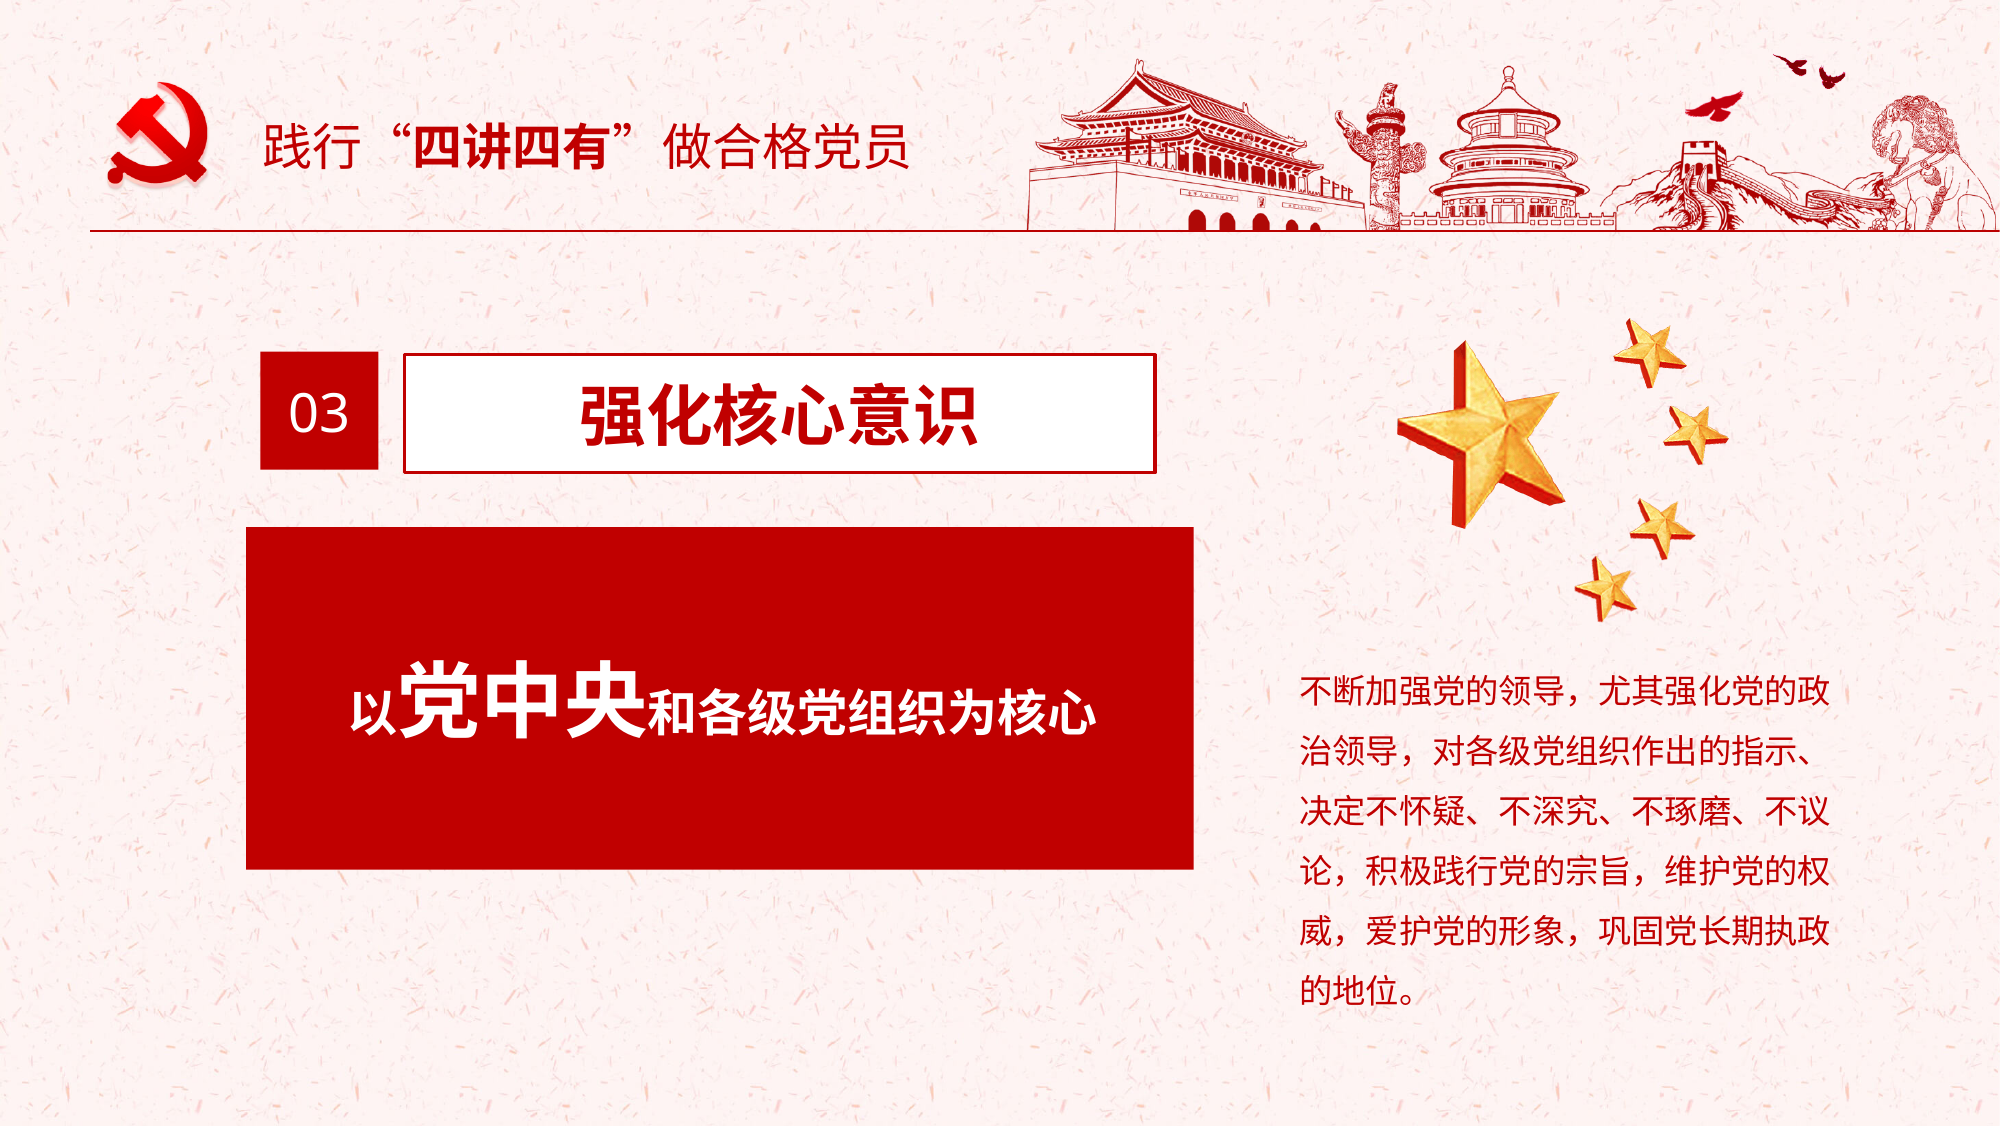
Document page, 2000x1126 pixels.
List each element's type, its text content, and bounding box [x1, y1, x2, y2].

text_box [260, 351, 379, 470]
list 践行“四讲四有”做合格党员 [247, 78, 1035, 173]
text_box 以党中央和各级党组织为核心 [244, 525, 1196, 872]
picture [0, 0, 2000, 1126]
text_box 强化核心意识 [402, 353, 1157, 475]
text_box 不断加强党的领导，尤其强化党的政治领导，对各级党组织作出的指示、决定不怀疑、不深究、不琢磨、不议论，积极践行党的宗旨，维护党的权威，爱护党的形象，巩固党长期执政的地位。 [1284, 705, 1851, 956]
